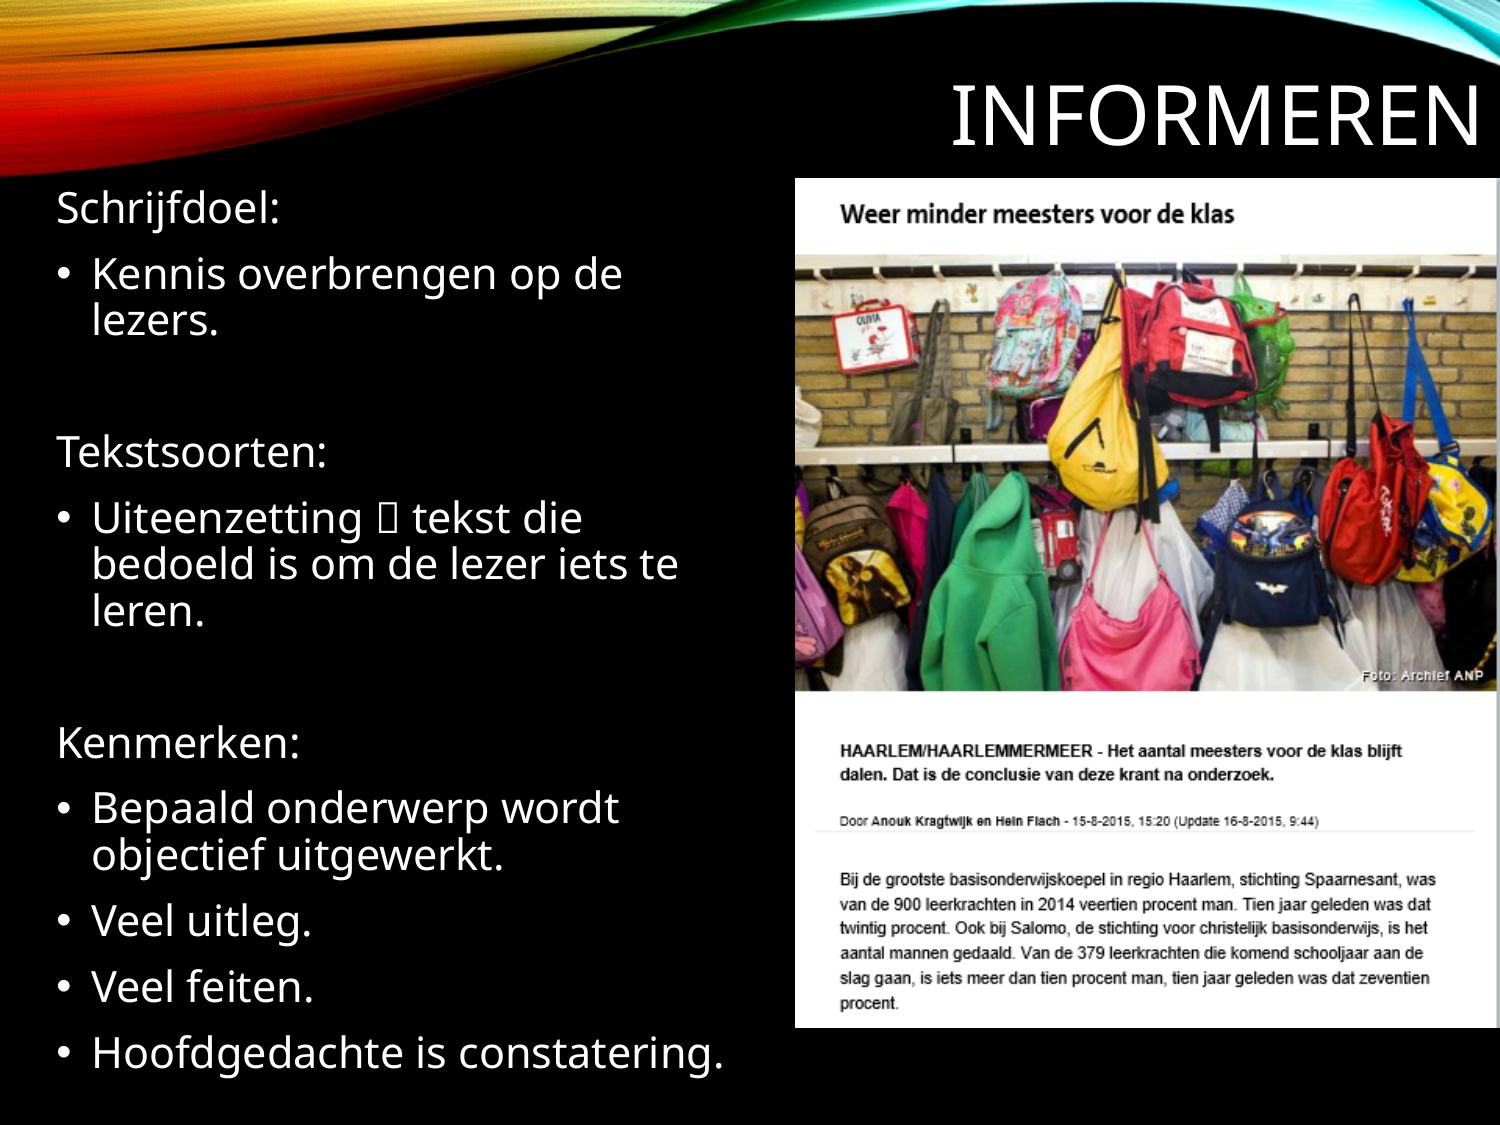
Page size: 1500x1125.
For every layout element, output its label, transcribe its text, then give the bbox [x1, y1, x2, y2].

picture [0, 0, 1500, 178]
list Schrijfdoel: Kennis overbrengen op de lezers. Tekstsoorten: Uiteenzetting  tekst die bedoeld is om de lezer iets te leren. Kenmerken: Bepaald onderwerp wordt objectief uitgewerkt. Veel uitleg. Veel feiten. Hoofdgedachte is constatering. [41, 179, 1347, 1094]
picture [795, 178, 1500, 1028]
title Informeren [453, 12, 1500, 179]
